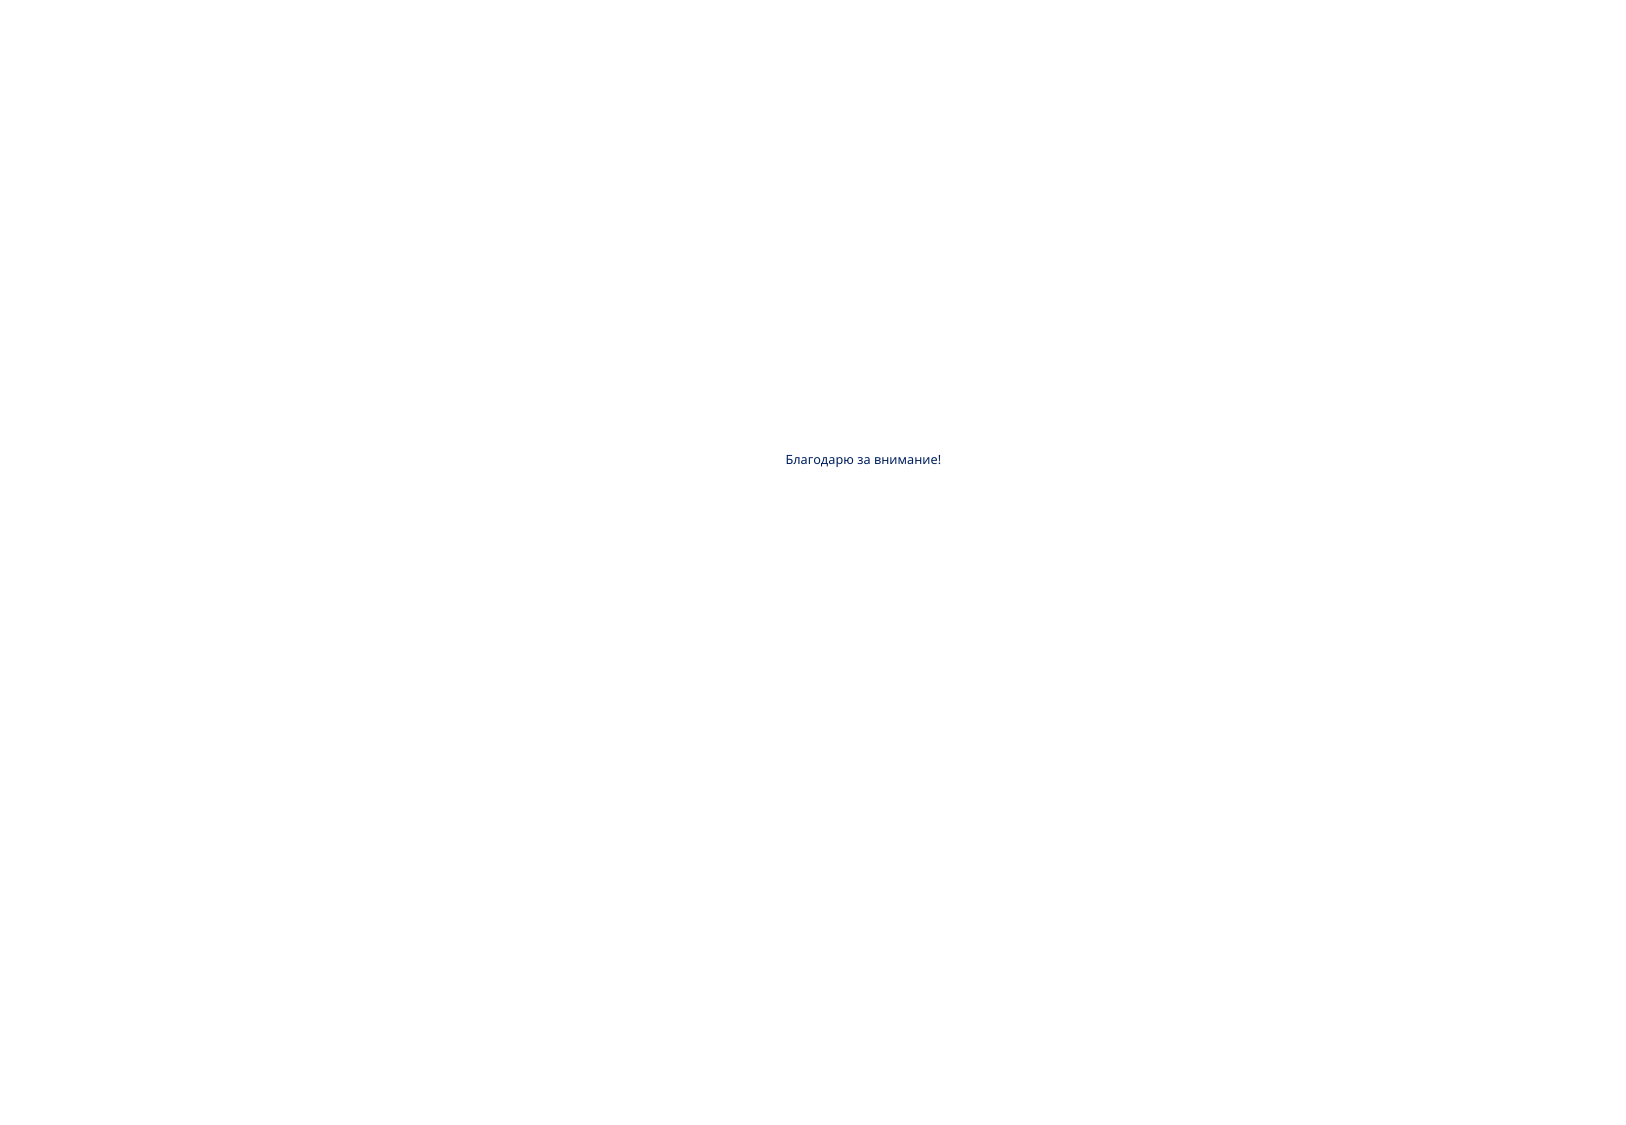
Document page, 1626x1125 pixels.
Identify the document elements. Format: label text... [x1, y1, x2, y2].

title Благодарю за внимание! [185, 420, 1542, 502]
